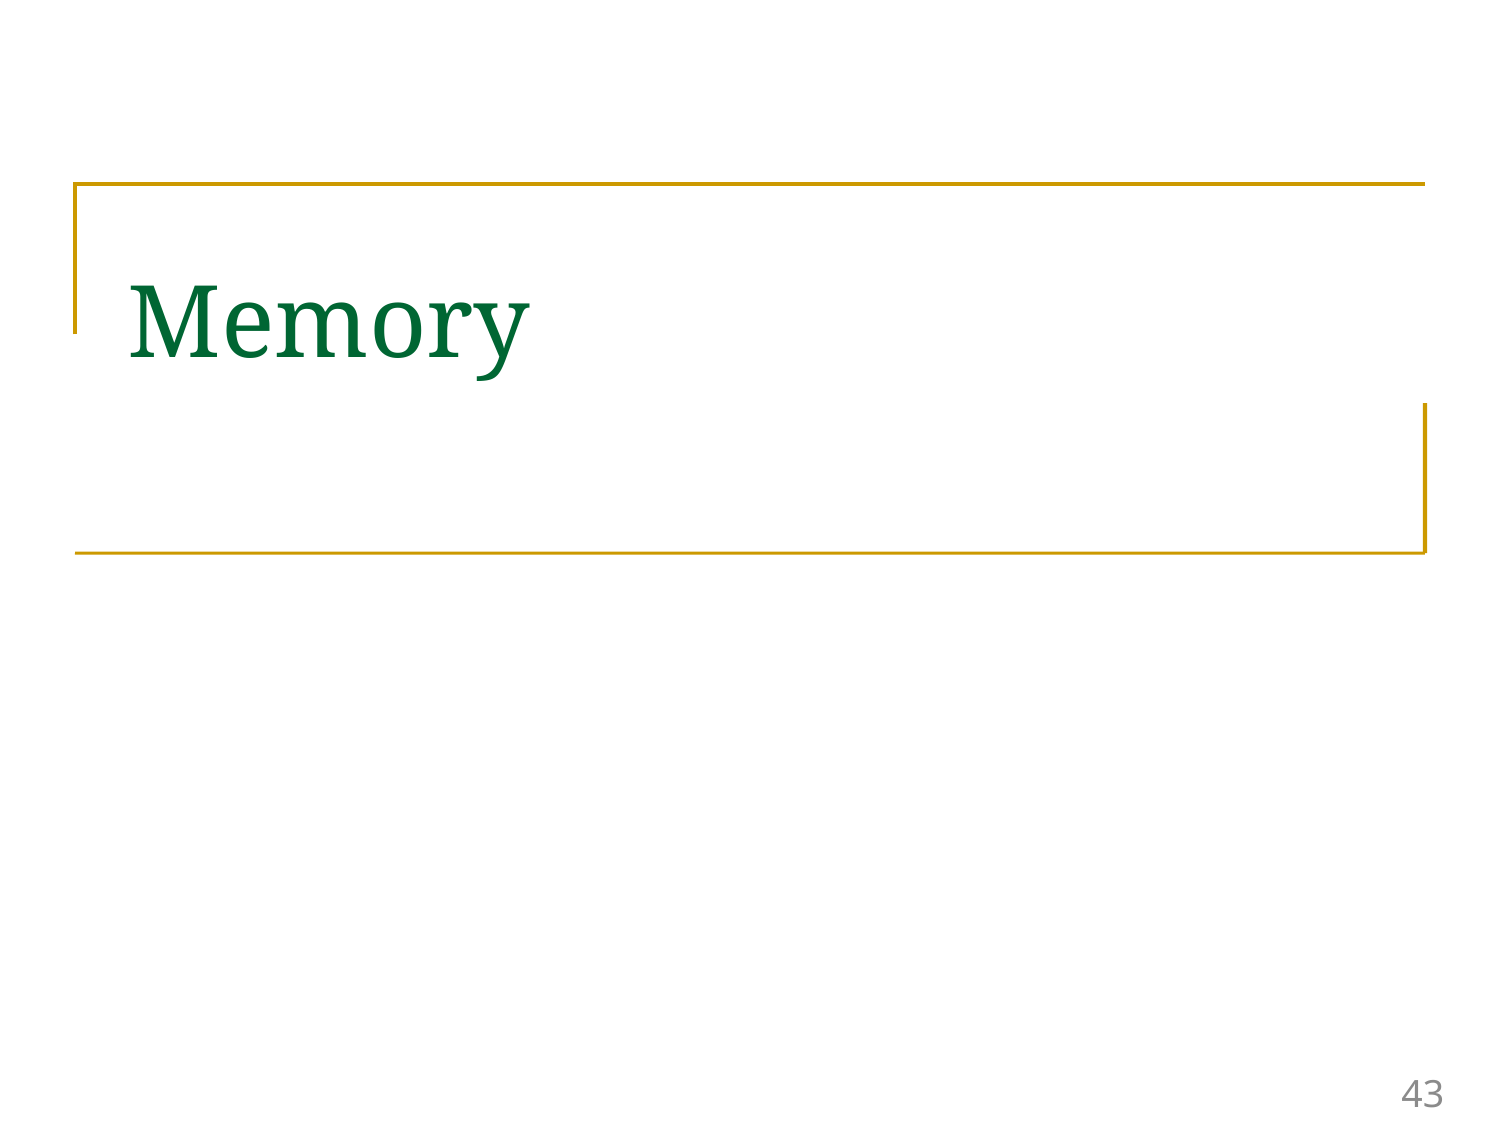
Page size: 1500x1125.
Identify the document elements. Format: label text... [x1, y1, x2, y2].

slide_number 43 [1121, 1066, 1460, 1125]
title Memory [112, 249, 1413, 538]
